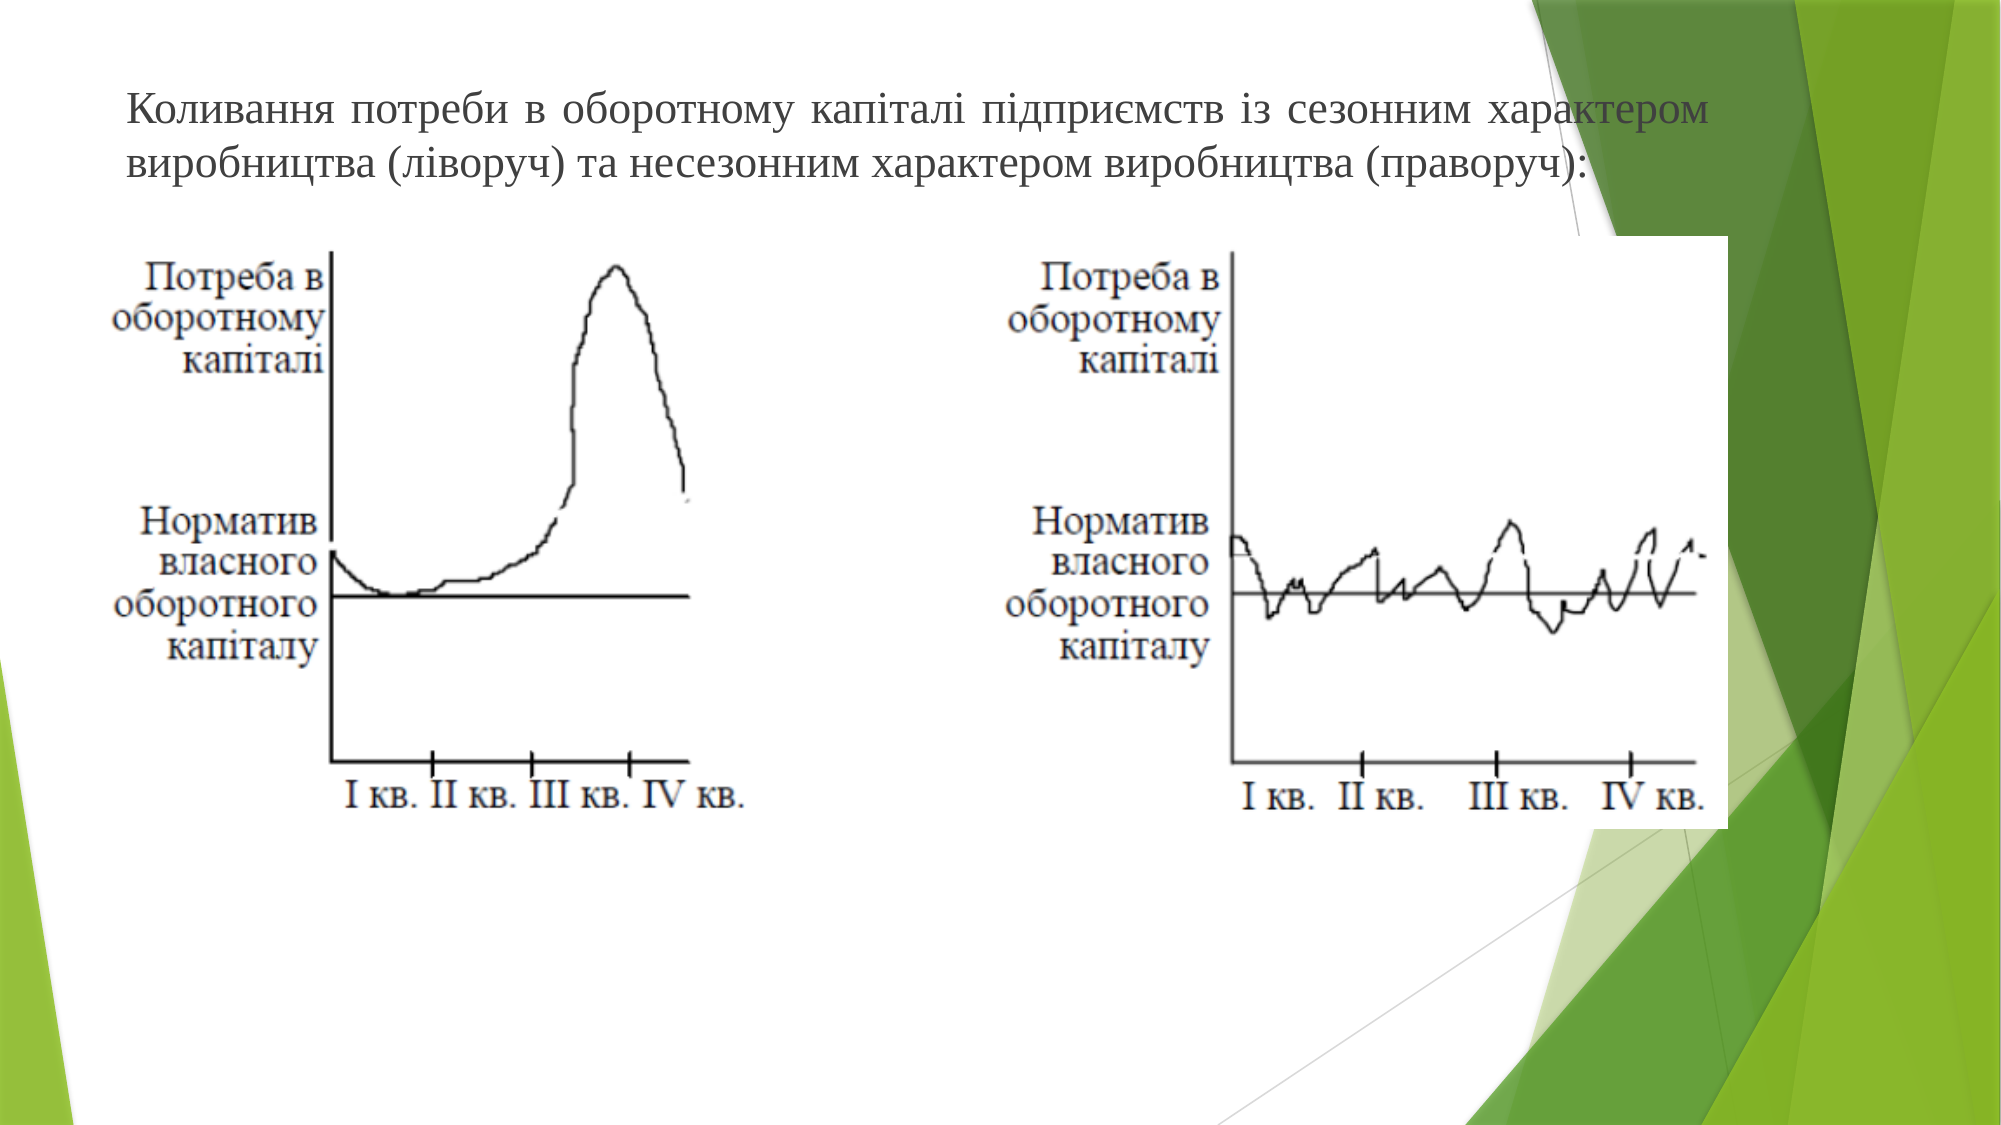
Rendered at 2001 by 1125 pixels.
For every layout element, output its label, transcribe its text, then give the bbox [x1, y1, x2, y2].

list Коливання потреби в оборотному капіталі підприємств із сезонним характером виробництва (ліворуч) та несезонним характером виробництва (праворуч): [111, 841, 1726, 1053]
list Коливання потреби в оборотному капіталі підприємств із сезонним характером виробництва (ліворуч) та несезонним характером виробництва (праворуч): [111, 69, 1726, 233]
picture [107, 235, 1729, 830]
